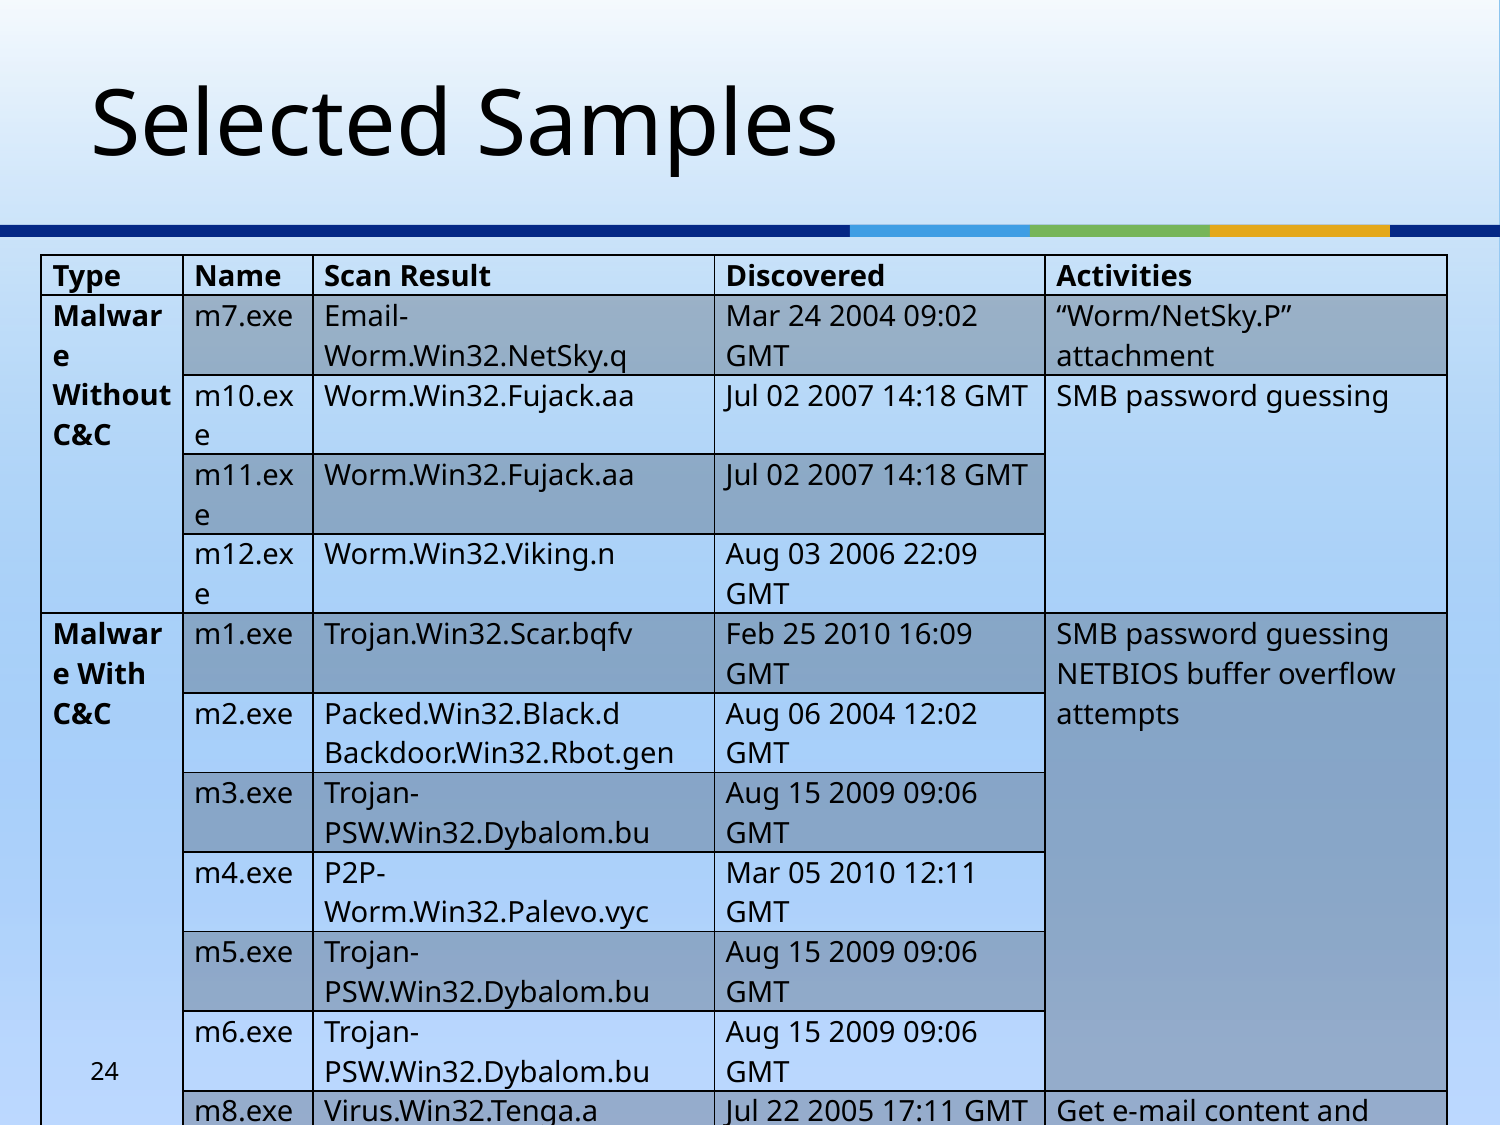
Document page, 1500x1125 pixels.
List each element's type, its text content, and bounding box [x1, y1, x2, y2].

table_header Discovered [715, 256, 1044, 294]
table_cell Aug 15 2009 09:06 GMT [715, 932, 1044, 1010]
table_cell Trojan-PSW.Win32.Dybalom.bu [314, 773, 714, 851]
table_cell m7.exe [184, 296, 312, 374]
table_cell m2.exe [184, 694, 312, 772]
table_cell m8.exe [184, 1092, 312, 1125]
table_cell m11.exe [184, 455, 312, 533]
table_cell Aug 15 2009 09:06 GMT [715, 773, 1044, 851]
table_header Scan Result [314, 256, 714, 294]
table_cell SMB password guessing NETBIOS buffer overflow attempts [1046, 614, 1446, 1090]
table_cell SMB password guessing [1046, 376, 1446, 612]
table_cell Get e-mail content and recipient lists from the C&C [1046, 1092, 1446, 1125]
table_cell m12.exe [184, 535, 312, 612]
table_cell Virus.Win32.Tenga.a [314, 1092, 714, 1125]
table_cell Trojan-PSW.Win32.Dybalom.bu [314, 932, 714, 1010]
table_cell Worm.Win32.Fujack.aa [314, 455, 714, 533]
table_cell Worm.Win32.Viking.n [314, 535, 714, 612]
table_cell Malware With C&C [42, 614, 182, 1125]
table_cell Jul 02 2007 14:18 GMT [715, 376, 1044, 453]
table_cell Worm.Win32.Fujack.aa [314, 376, 714, 453]
table_cell m1.exe [184, 614, 312, 692]
table_cell Jul 22 2005 17:11 GMT [715, 1092, 1044, 1125]
table_cell Aug 06 2004 12:02 GMT [715, 694, 1044, 772]
table_cell m3.exe [184, 773, 312, 851]
table_cell Mar 05 2010 12:11 GMT [715, 853, 1044, 931]
table_cell “Worm/NetSky.P” attachment [1046, 296, 1446, 374]
table_cell Packed.Win32.Black.d Backdoor.Win32.Rbot.gen [314, 694, 714, 772]
table_header Name [184, 256, 312, 294]
table_header Type [42, 256, 182, 294]
table_cell Trojan.Win32.Scar.bqfv [314, 614, 714, 692]
table_cell Aug 03 2006 22:09 GMT [715, 535, 1044, 612]
table_cell Mar 24 2004 09:02 GMT [715, 296, 1044, 374]
table_cell Email-Worm.Win32.NetSky.q [314, 296, 714, 374]
table_cell Feb 25 2010 16:09 GMT [715, 614, 1044, 692]
table_cell m4.exe [184, 853, 312, 931]
title Selected Samples [75, 24, 1425, 213]
table_header Activities [1046, 256, 1446, 294]
table_cell P2P-Worm.Win32.Palevo.vyc [314, 853, 714, 931]
table_cell m6.exe [184, 1012, 312, 1090]
table_cell Malware Without C&C [42, 296, 182, 612]
table_cell m5.exe [184, 932, 312, 1010]
table_cell Jul 02 2007 14:18 GMT [715, 455, 1044, 533]
table_cell m10.exe [184, 376, 312, 453]
table_cell Aug 15 2009 09:06 GMT [715, 1012, 1044, 1090]
table_cell Trojan-PSW.Win32.Dybalom.bu [314, 1012, 714, 1090]
